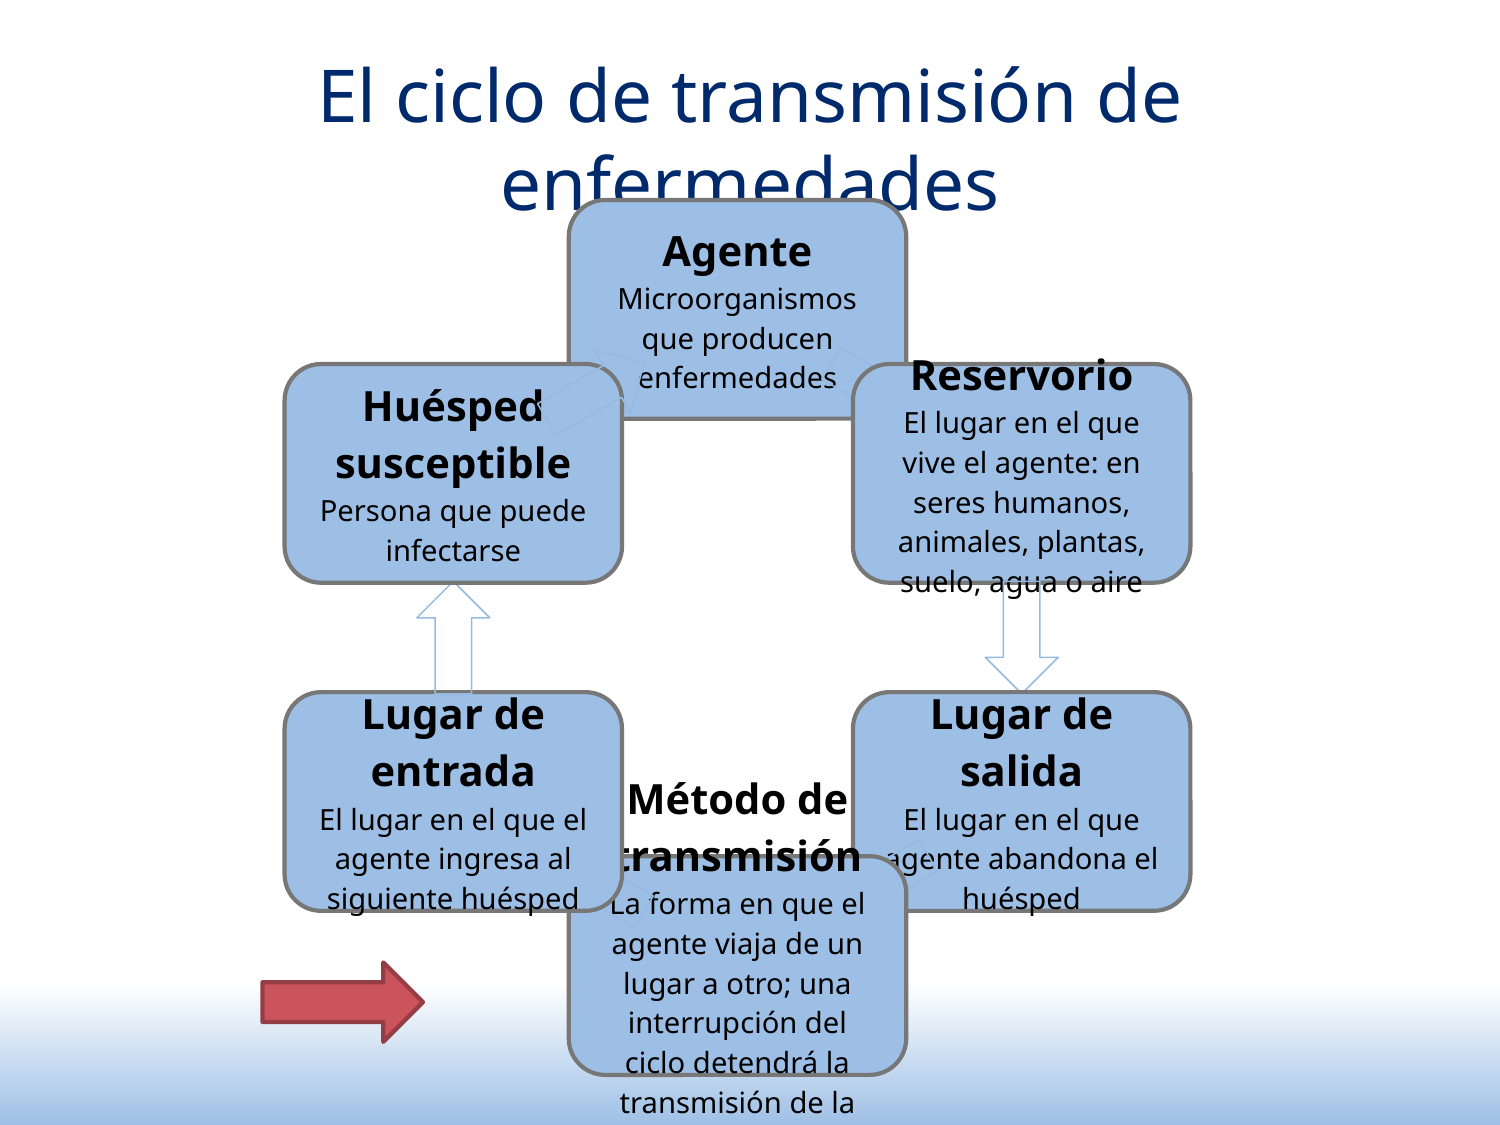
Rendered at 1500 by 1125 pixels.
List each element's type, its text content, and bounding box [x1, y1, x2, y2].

title El ciclo de transmisión de enfermedades [75, 62, 1425, 213]
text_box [62, 199, 1413, 1076]
